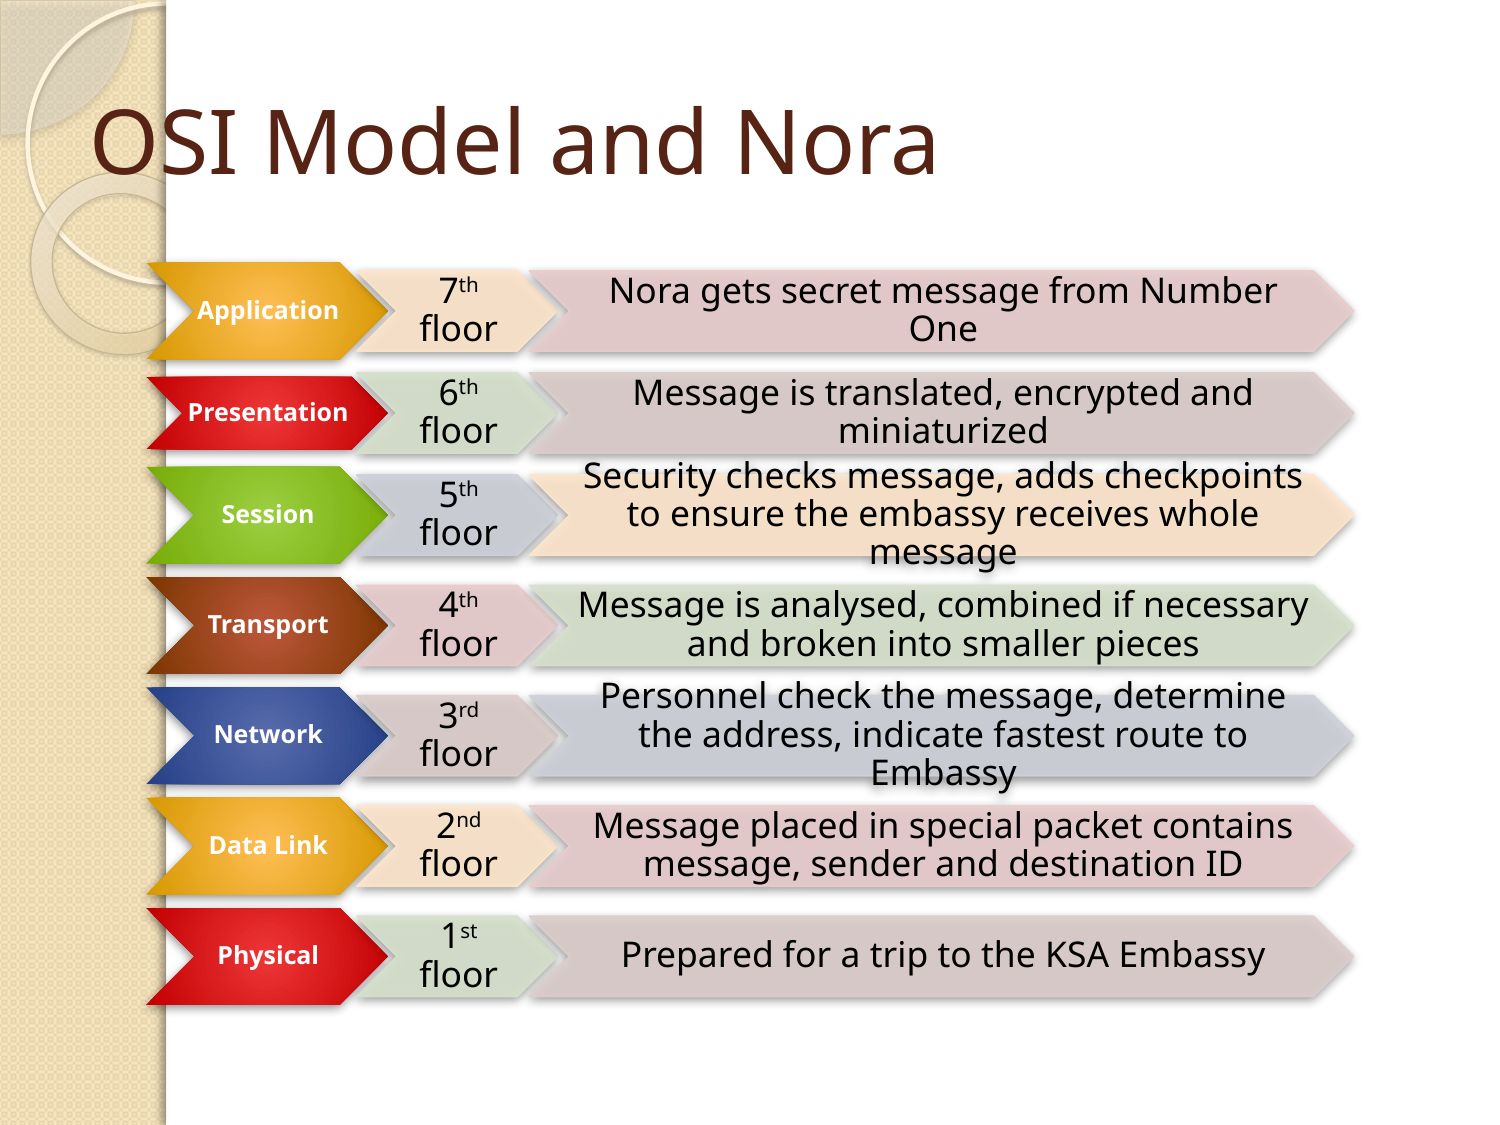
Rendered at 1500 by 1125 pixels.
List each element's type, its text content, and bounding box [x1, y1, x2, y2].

title OSI Model and Nora [75, 45, 1425, 233]
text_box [74, 262, 1426, 1006]
